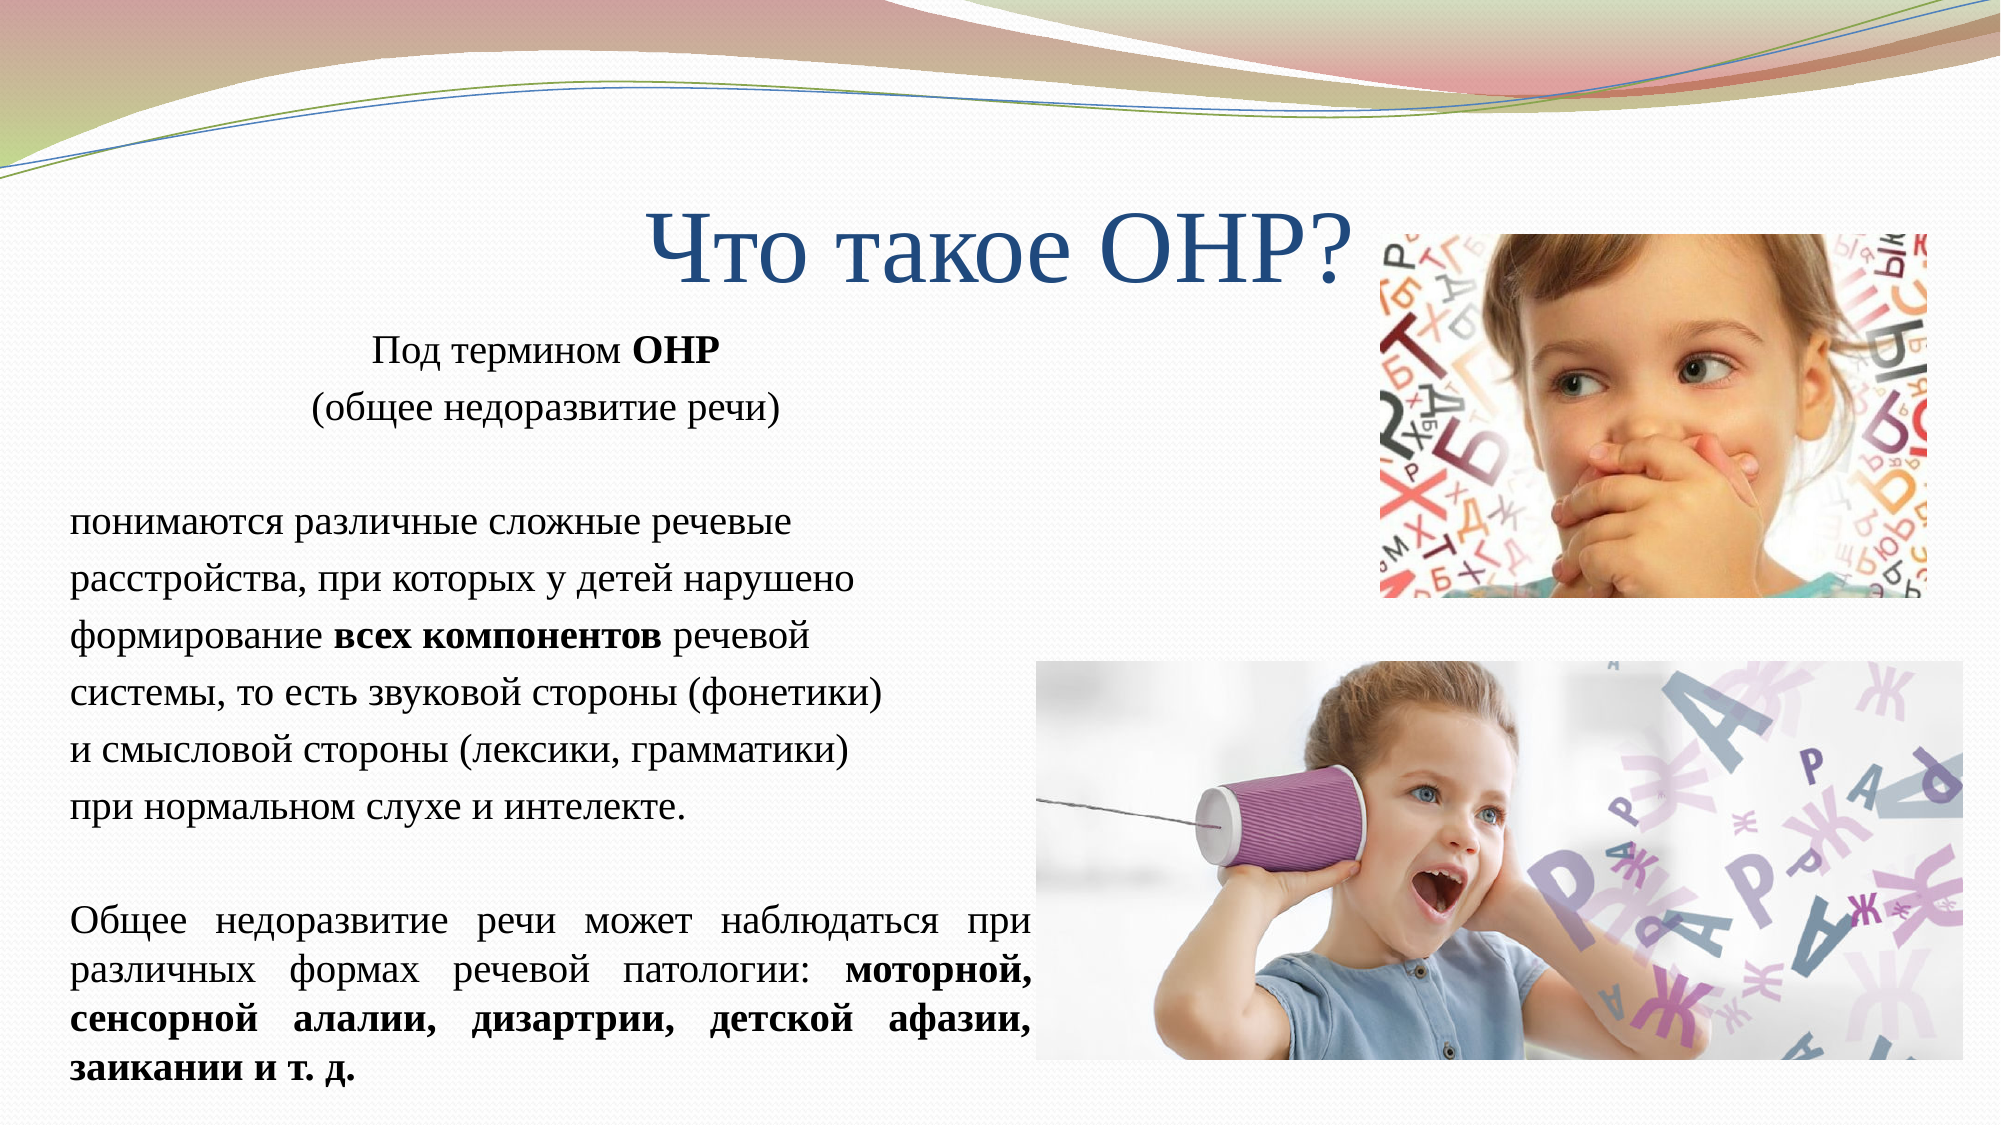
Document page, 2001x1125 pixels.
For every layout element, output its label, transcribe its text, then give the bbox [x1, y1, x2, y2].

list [1380, 233, 1927, 598]
list Под термином ОНР (общее недоразвитие речи) понимаются различные сложные речевые расстройства, при которых у детей нарушено формирование всех компонентов речевой системы, то есть звуковой стороны (фонетики) и смысловой стороны (лексики, грамматики) при нормальном слухе и интелекте. Общее недоразвитие речи может наблюдаться при различных формах речевой патологии: моторной, сенсорной алалии, дизартрии, детской афазии, заикании и т. д. [55, 314, 1048, 1106]
title Что такое ОНР? [99, 115, 1900, 303]
picture [1036, 661, 1964, 1061]
